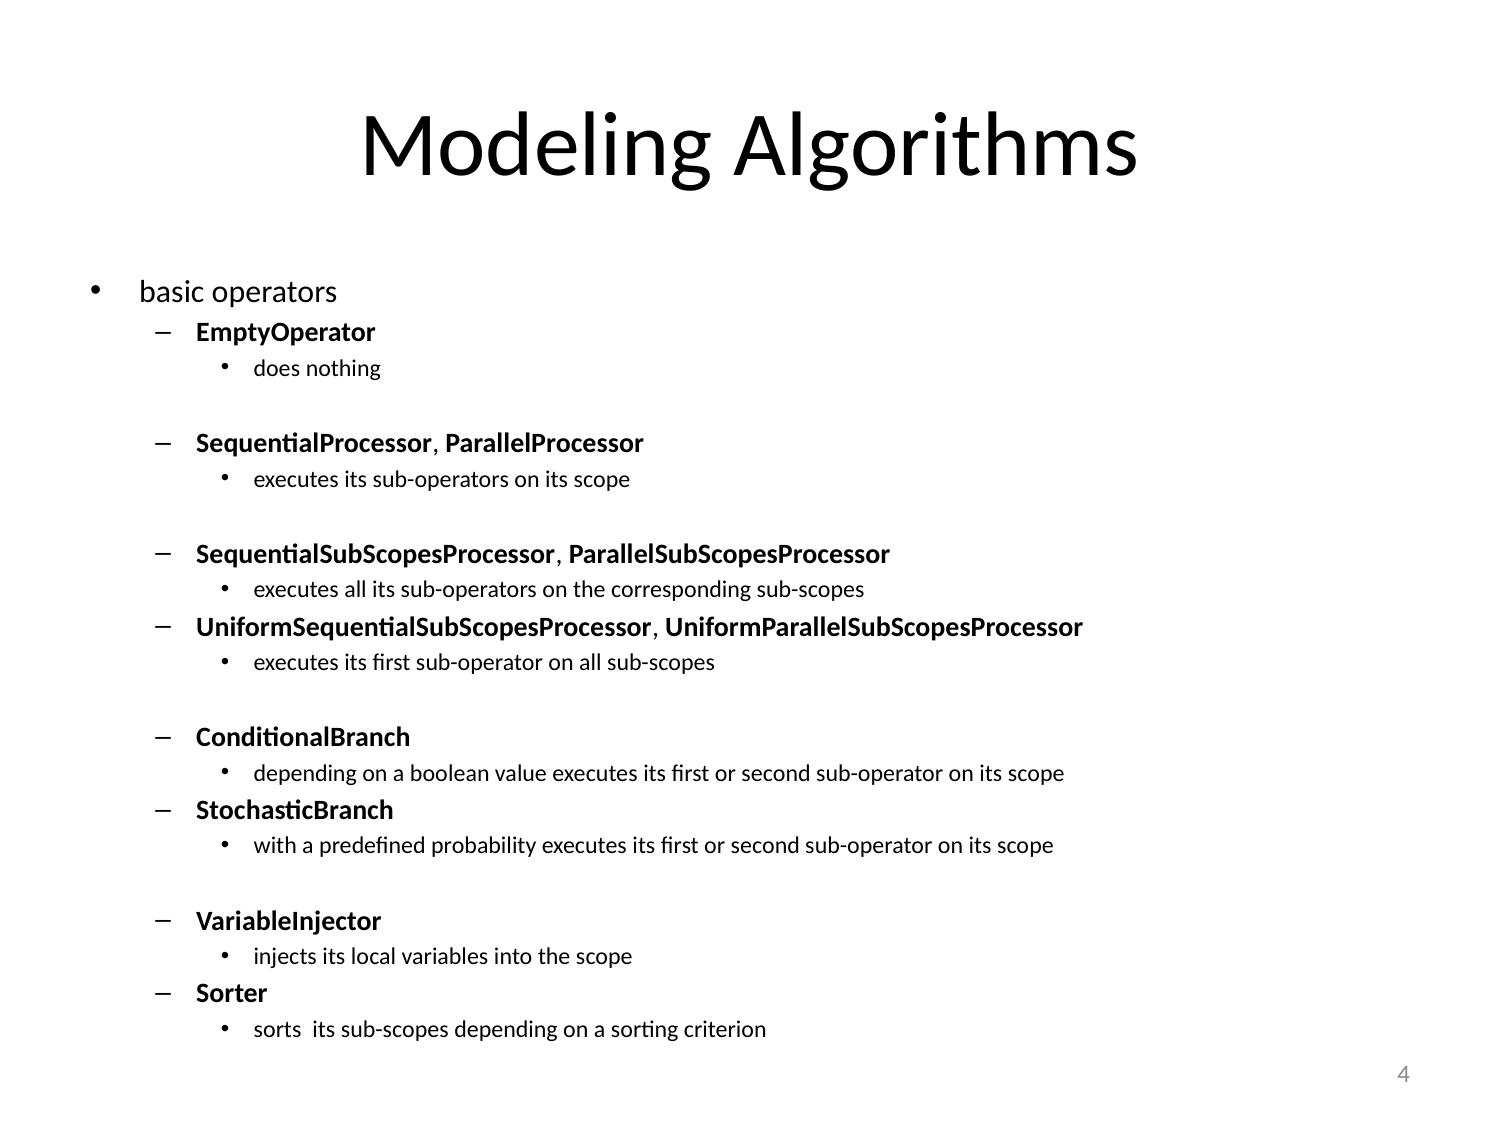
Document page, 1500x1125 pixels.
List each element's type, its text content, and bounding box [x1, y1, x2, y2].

slide_number 4 [1074, 1042, 1425, 1103]
title Modeling Algorithms [75, 45, 1425, 233]
list basic operators EmptyOperator does nothing SequentialProcessor, ParallelProcessor executes its sub-operators on its scope SequentialSubScopesProcessor, ParallelSubScopesProcessor executes all its sub-operators on the corresponding sub-scopes UniformSequentialSubScopesProcessor, UniformParallelSubScopesProcessor executes its first sub-operator on all sub-scopes ConditionalBranch depending on a boolean value executes its first or second sub-operator on its scope StochasticBranch with a predefined probability executes its first or second sub-operator on its scope VariableInjector injects its local variables into the scope Sorter sorts its sub-scopes depending on a sorting criterion [75, 262, 1425, 1055]
